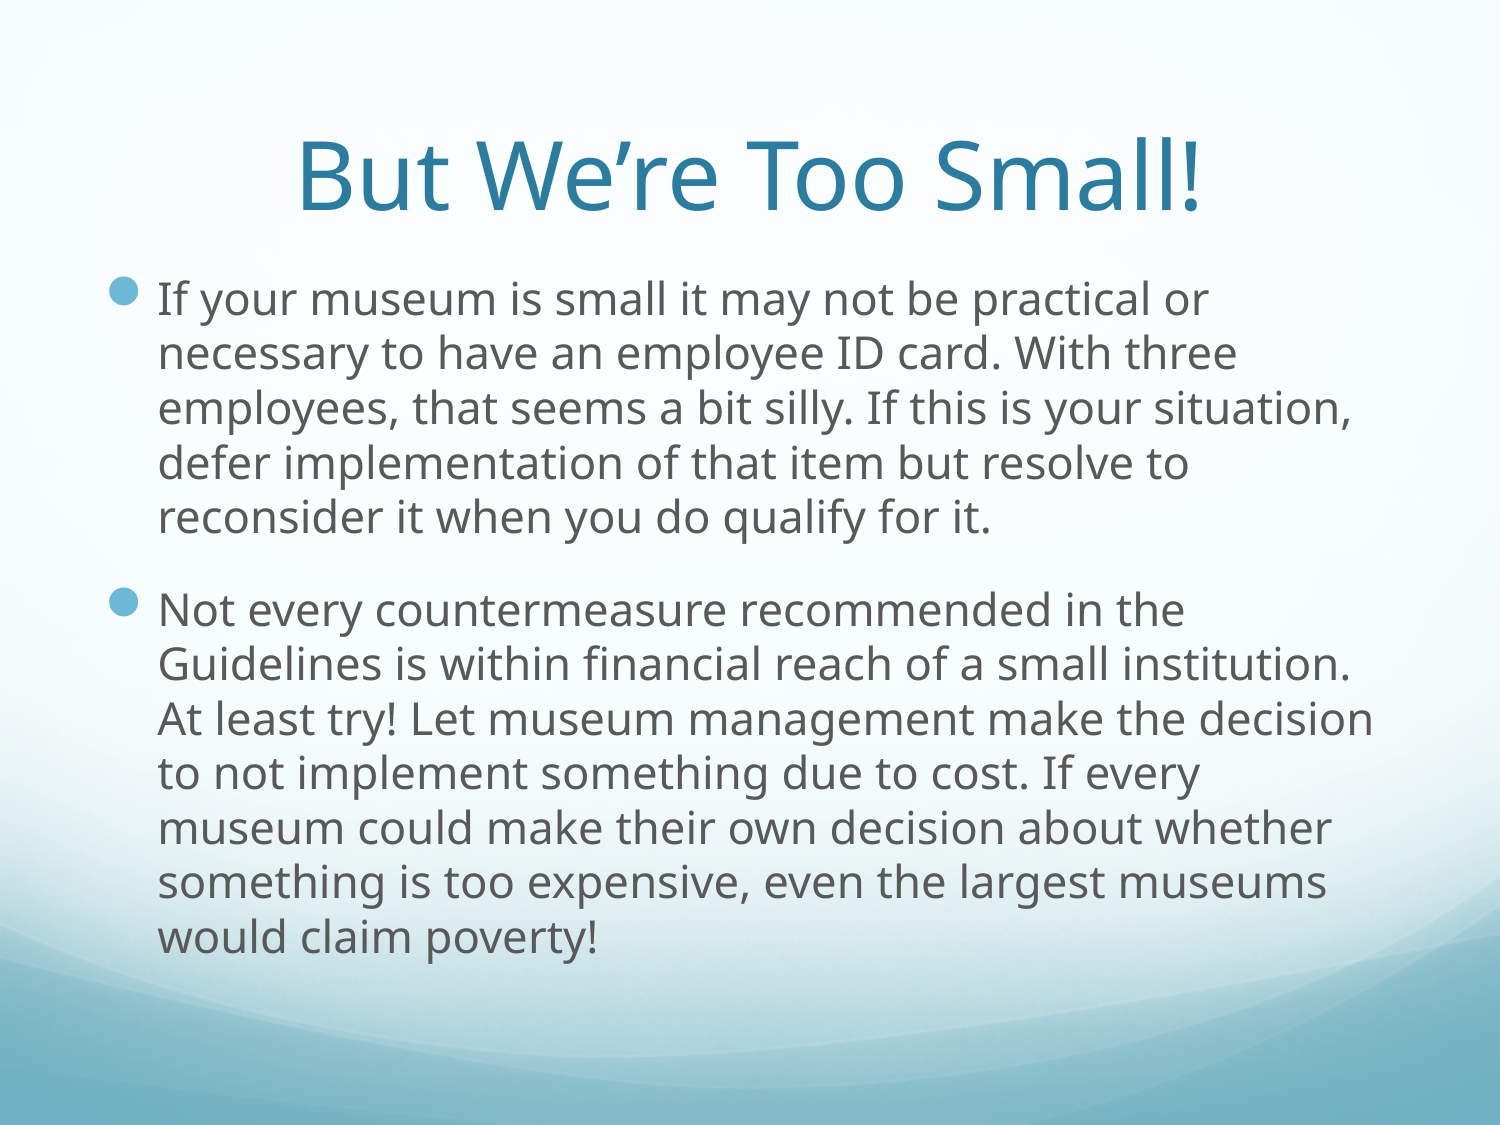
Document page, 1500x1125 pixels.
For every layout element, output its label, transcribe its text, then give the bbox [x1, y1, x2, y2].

title But We’re Too Small! [90, 17, 1410, 237]
list If your museum is small it may not be practical or necessary to have an employee ID card. With three employees, that seems a bit silly. If this is your situation, defer implementation of that item but resolve to reconsider it when you do qualify for it. Not every countermeasure recommended in the Guidelines is within financial reach of a small institution. At least try! Let museum management make the decision to not implement something due to cost. If every museum could make their own decision about whether something is too expensive, even the largest museums would claim poverty! [90, 262, 1410, 975]
